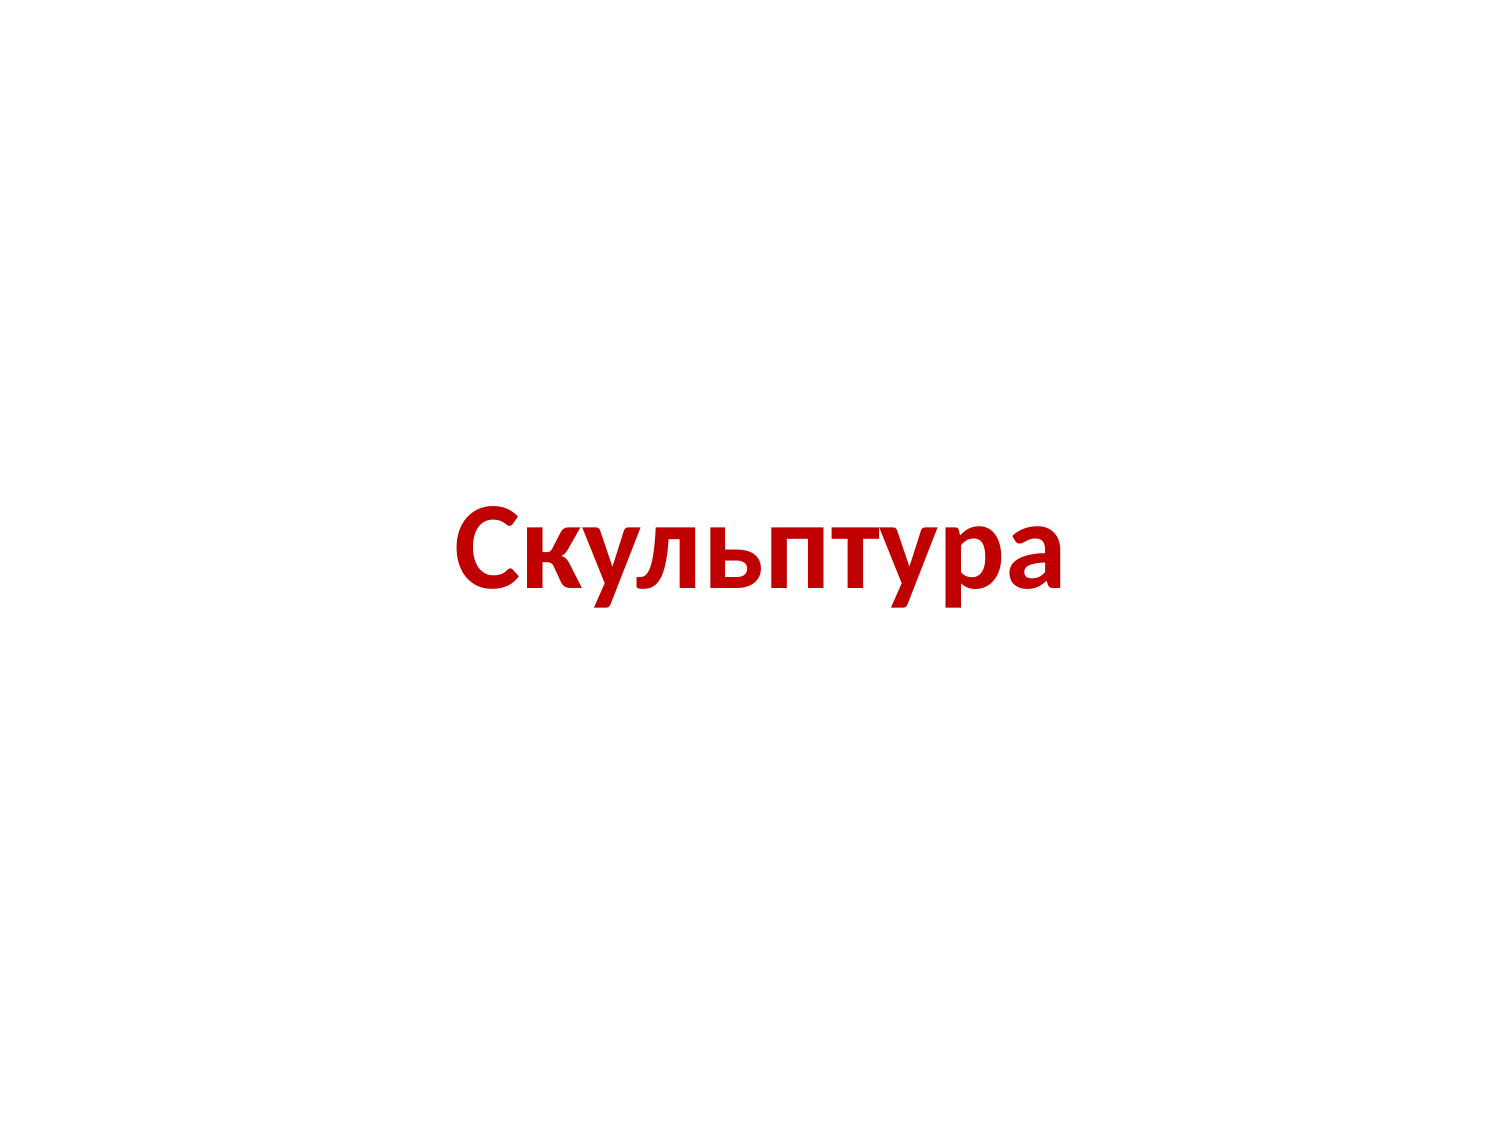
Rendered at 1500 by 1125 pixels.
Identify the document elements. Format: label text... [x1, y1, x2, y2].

title Скульптура [100, 444, 1451, 632]
